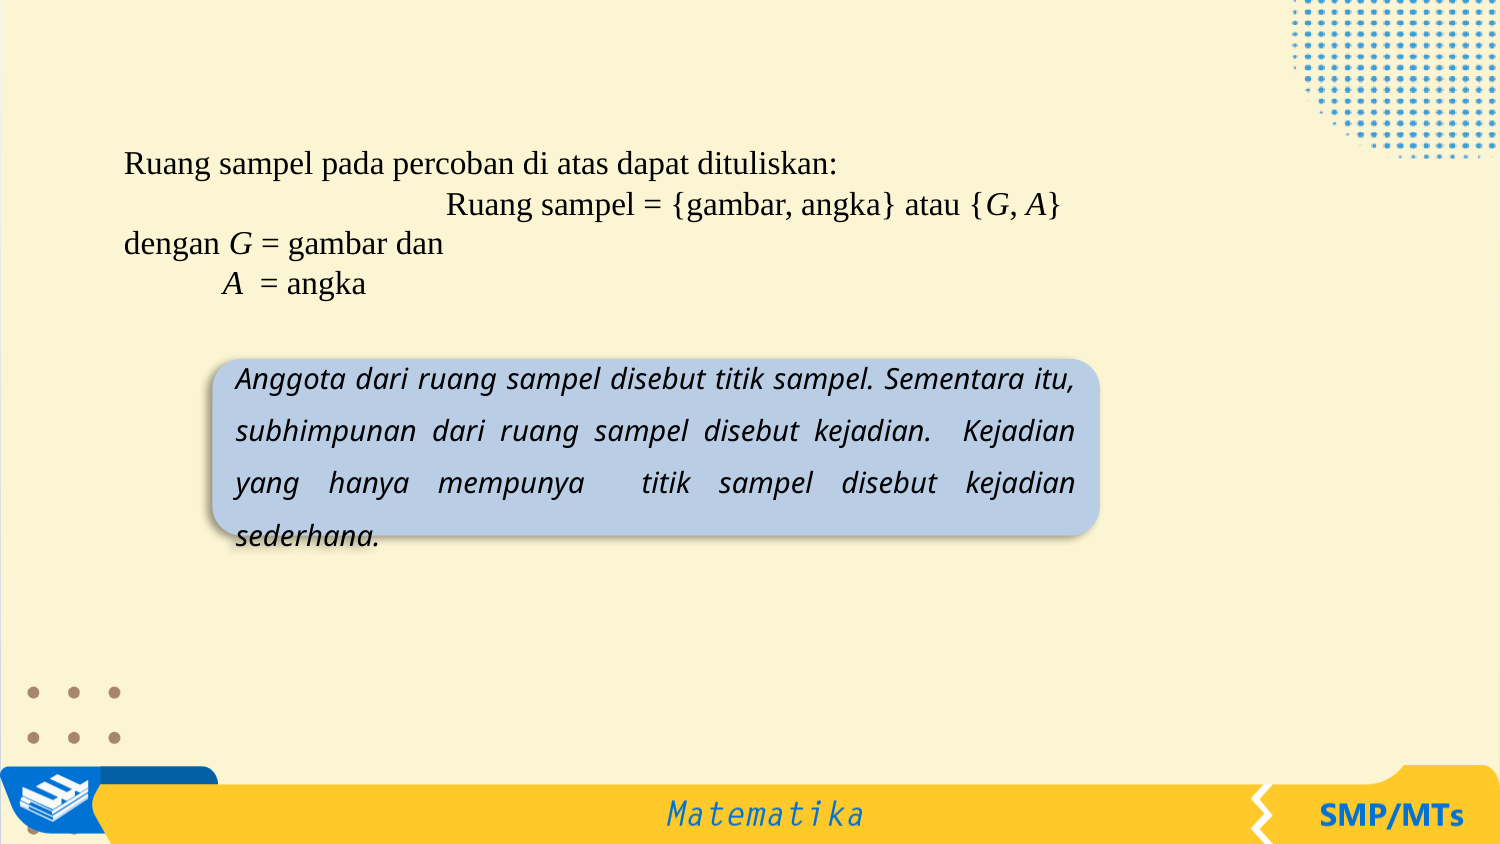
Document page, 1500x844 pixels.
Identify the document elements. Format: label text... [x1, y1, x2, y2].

picture [0, 0, 1500, 844]
text_box Anggota dari ruang sampel disebut titik sampel. Sementara itu, subhimpunan dari ruang sampel disebut kejadian. Kejadian yang hanya mempunya titik sampel disebut kejadian sederhana. [210, 356, 1102, 538]
text_box Ruang sampel pada percoban di atas dapat dituliskan: Ruang sampel = {gambar, angka} atau {G, A} dengan G = gambar dan A = angka [109, 134, 1391, 309]
